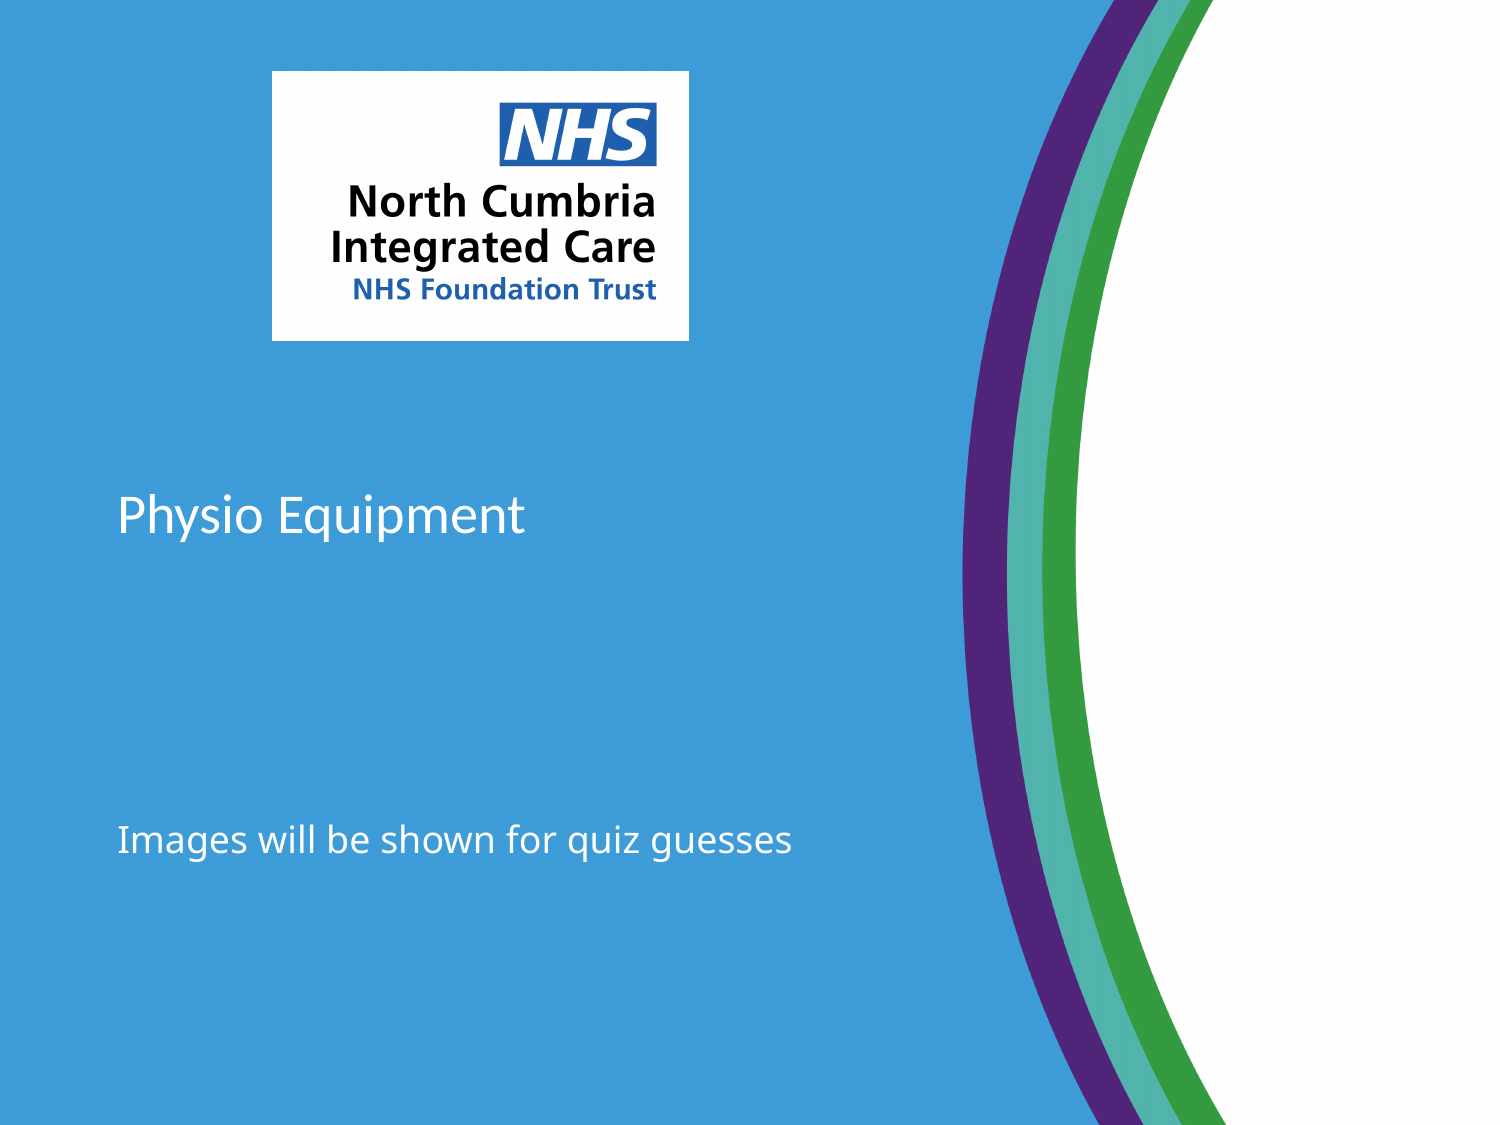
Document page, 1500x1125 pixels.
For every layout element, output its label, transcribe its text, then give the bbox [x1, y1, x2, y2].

list Images will be shown for quiz guesses [102, 752, 1397, 999]
picture [0, 0, 1500, 1125]
title Physio Equipment [102, 477, 860, 752]
